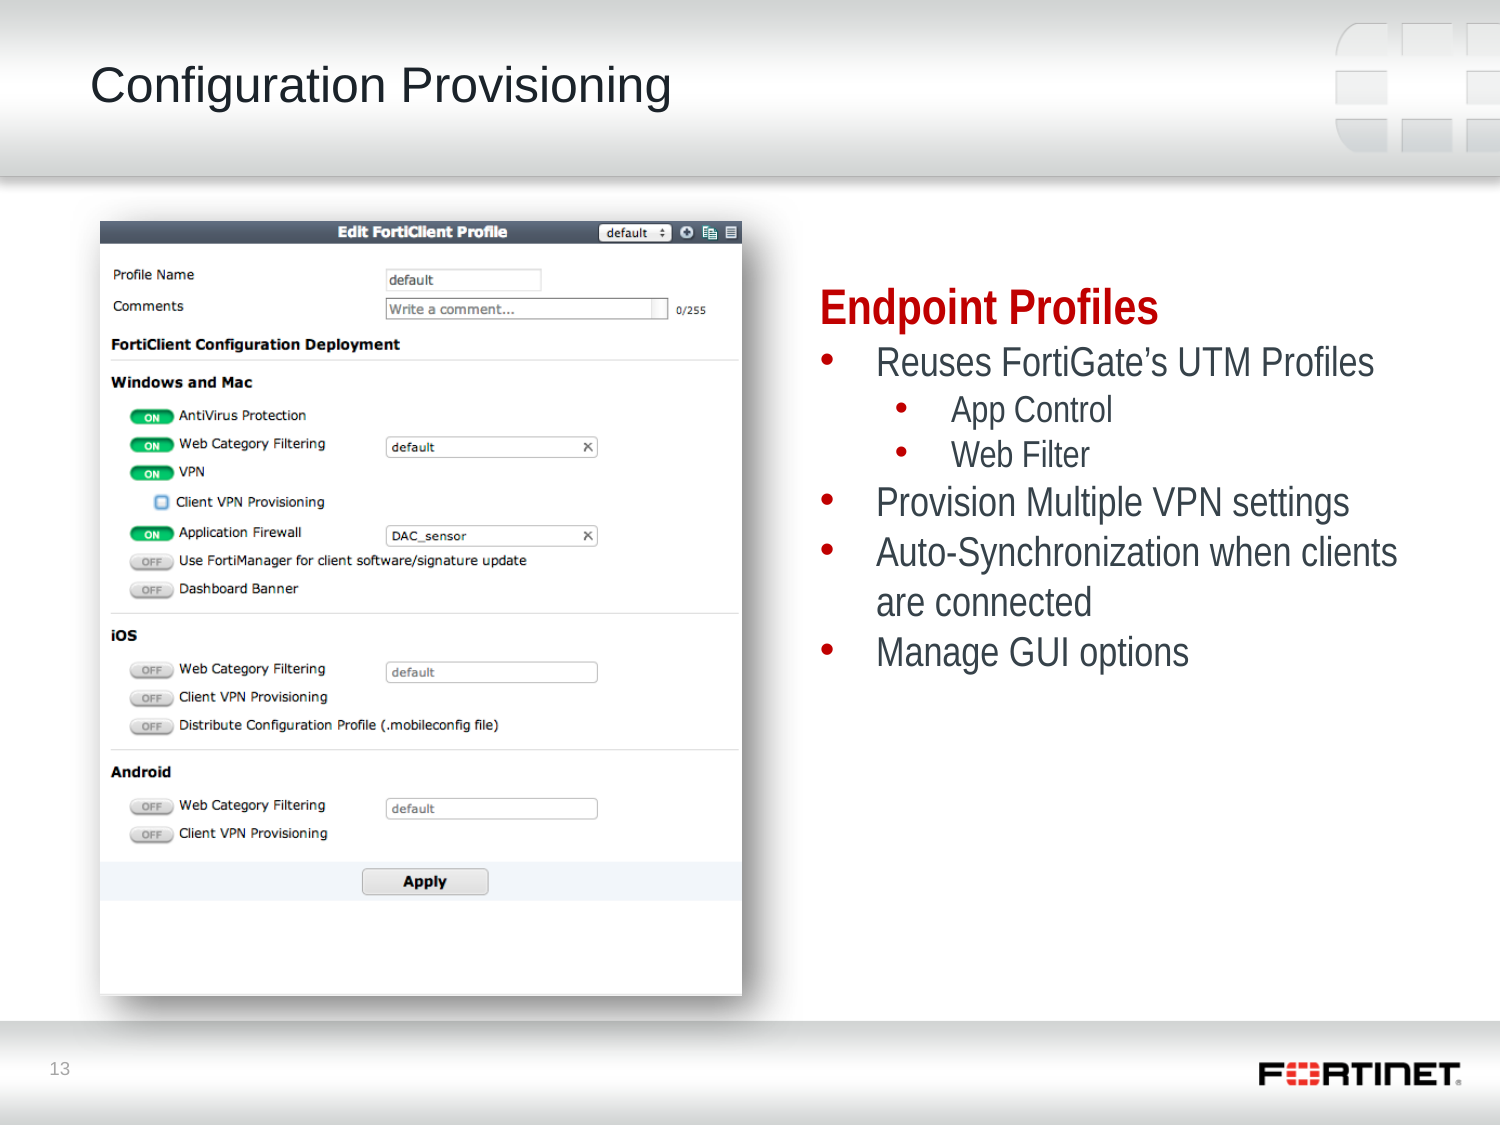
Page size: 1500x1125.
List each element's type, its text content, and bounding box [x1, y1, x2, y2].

picture [0, 0, 1500, 1125]
title Configuration Provisioning [75, 45, 1425, 138]
text_box Endpoint Profiles Reuses FortiGate’s UTM Profiles App Control Web Filter Provision Multiple VPN settings Auto-Synchronization when clients are connected Manage GUI options [805, 267, 1455, 742]
